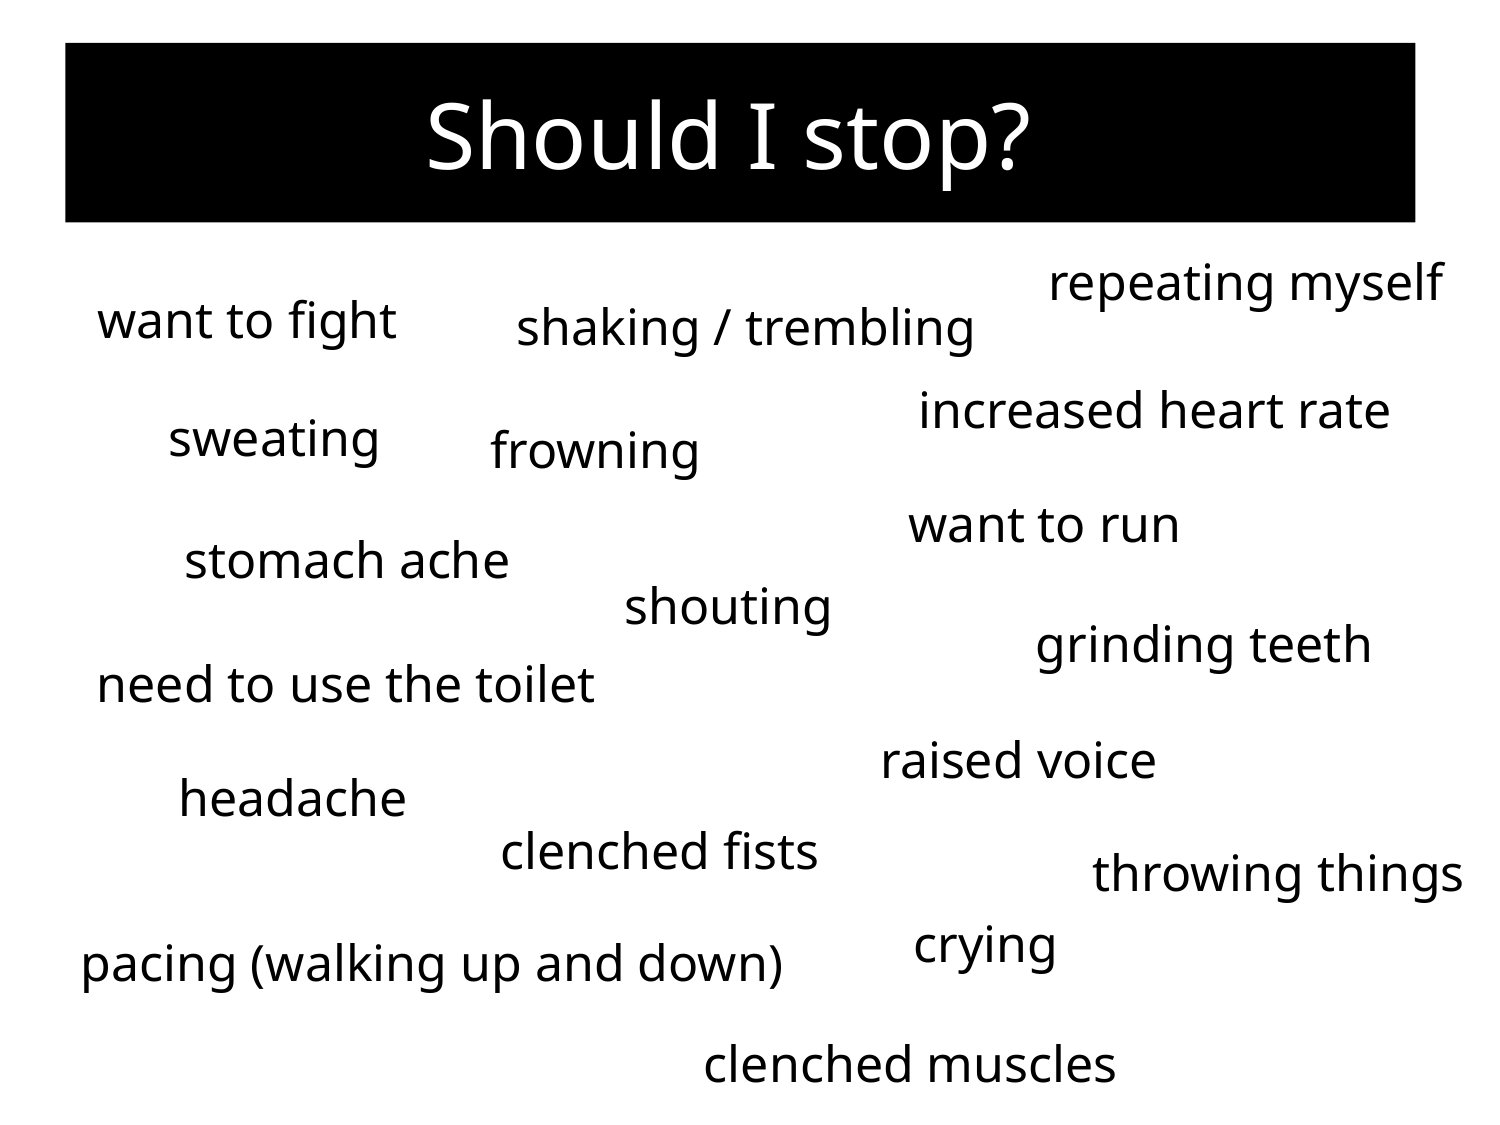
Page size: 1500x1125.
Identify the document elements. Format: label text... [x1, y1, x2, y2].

text_box clenched muscles [689, 1025, 1134, 1101]
text_box crying [899, 905, 1074, 980]
text_box throwing things [1077, 834, 1480, 910]
title Should I stop? [65, 42, 1416, 223]
text_box grinding teeth [1021, 605, 1389, 681]
text_box shaking / trembling [501, 288, 992, 363]
text_box repeating myself [1033, 243, 1459, 319]
text_box headache [163, 758, 423, 834]
text_box want to fight [82, 281, 426, 357]
text_box clenched fists [485, 812, 835, 887]
text_box increased heart rate [904, 371, 1407, 447]
text_box pacing (walking up and down) [65, 924, 799, 1000]
text_box want to run [894, 484, 1197, 560]
text_box shouting [609, 567, 848, 643]
text_box raised voice [865, 720, 1174, 796]
text_box stomach ache [169, 521, 539, 597]
text_box frowning [475, 411, 717, 487]
text_box sweating [154, 399, 396, 475]
text_box need to use the toilet [82, 645, 612, 720]
